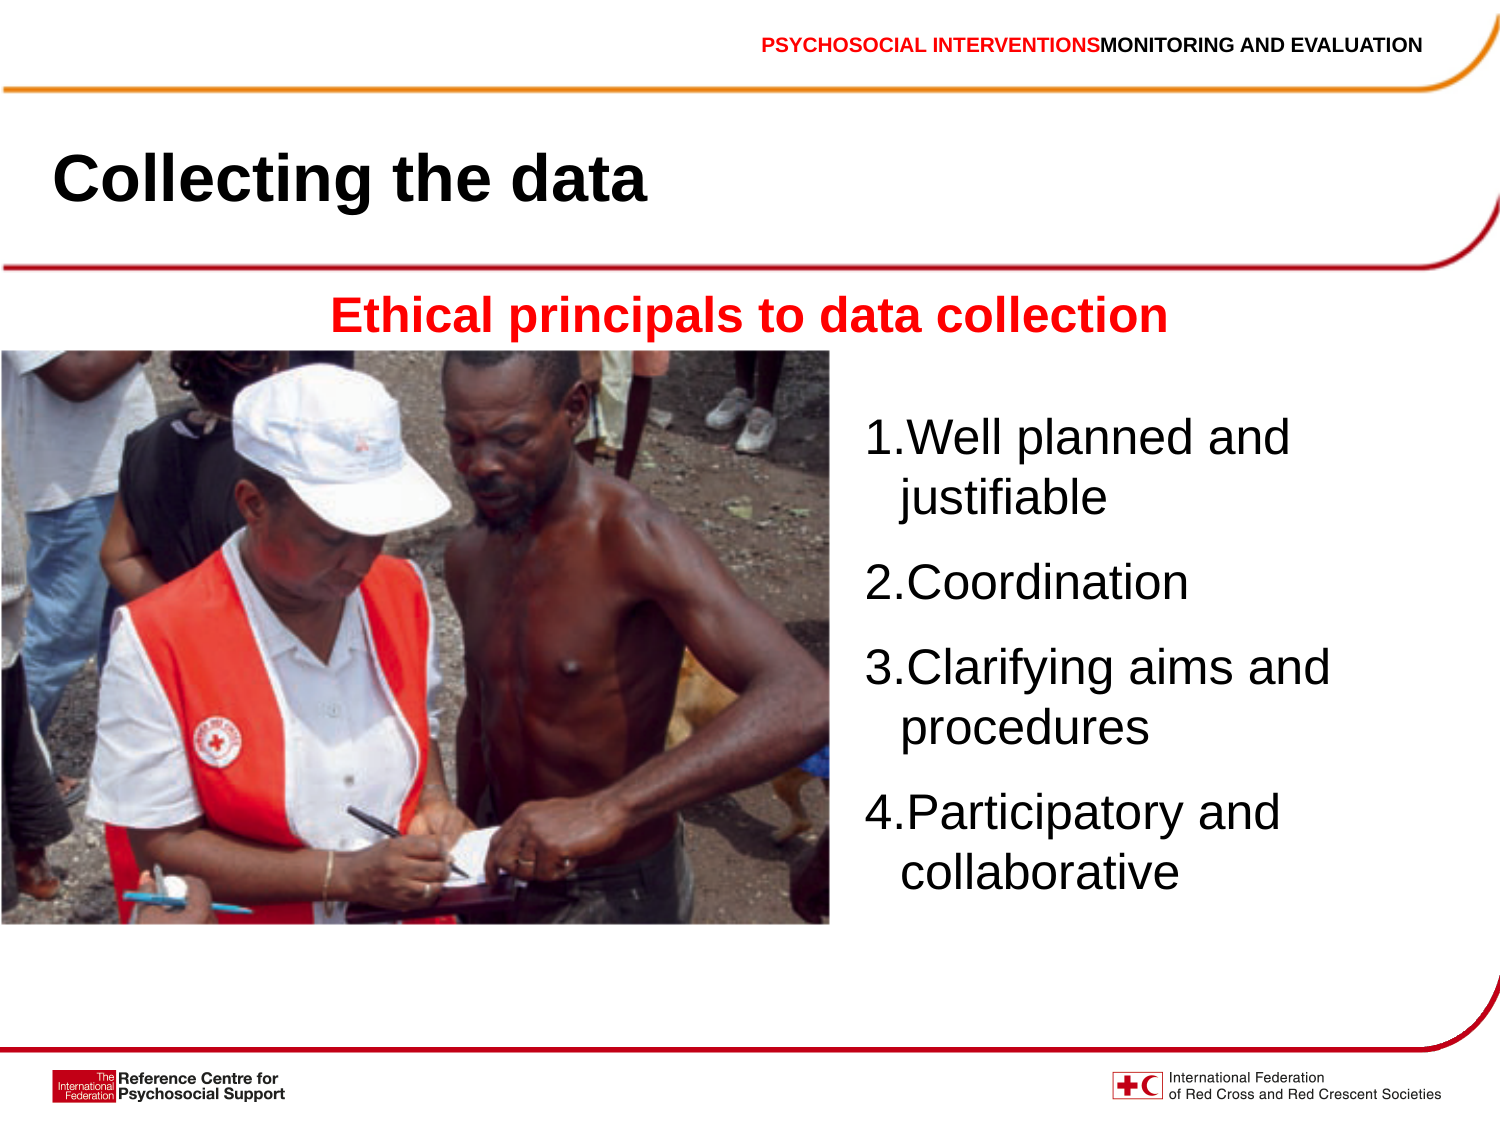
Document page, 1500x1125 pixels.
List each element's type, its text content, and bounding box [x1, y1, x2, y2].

text_box Ethical principals to data collection [99, 283, 1400, 350]
text_box [87, 450, 849, 973]
picture [0, 10, 1500, 276]
picture [0, 974, 1500, 1125]
picture [0, 349, 832, 928]
text_box Well planned and justifiable Coordination Clarifying aims and procedures Participatory and collaborative [849, 337, 1450, 973]
